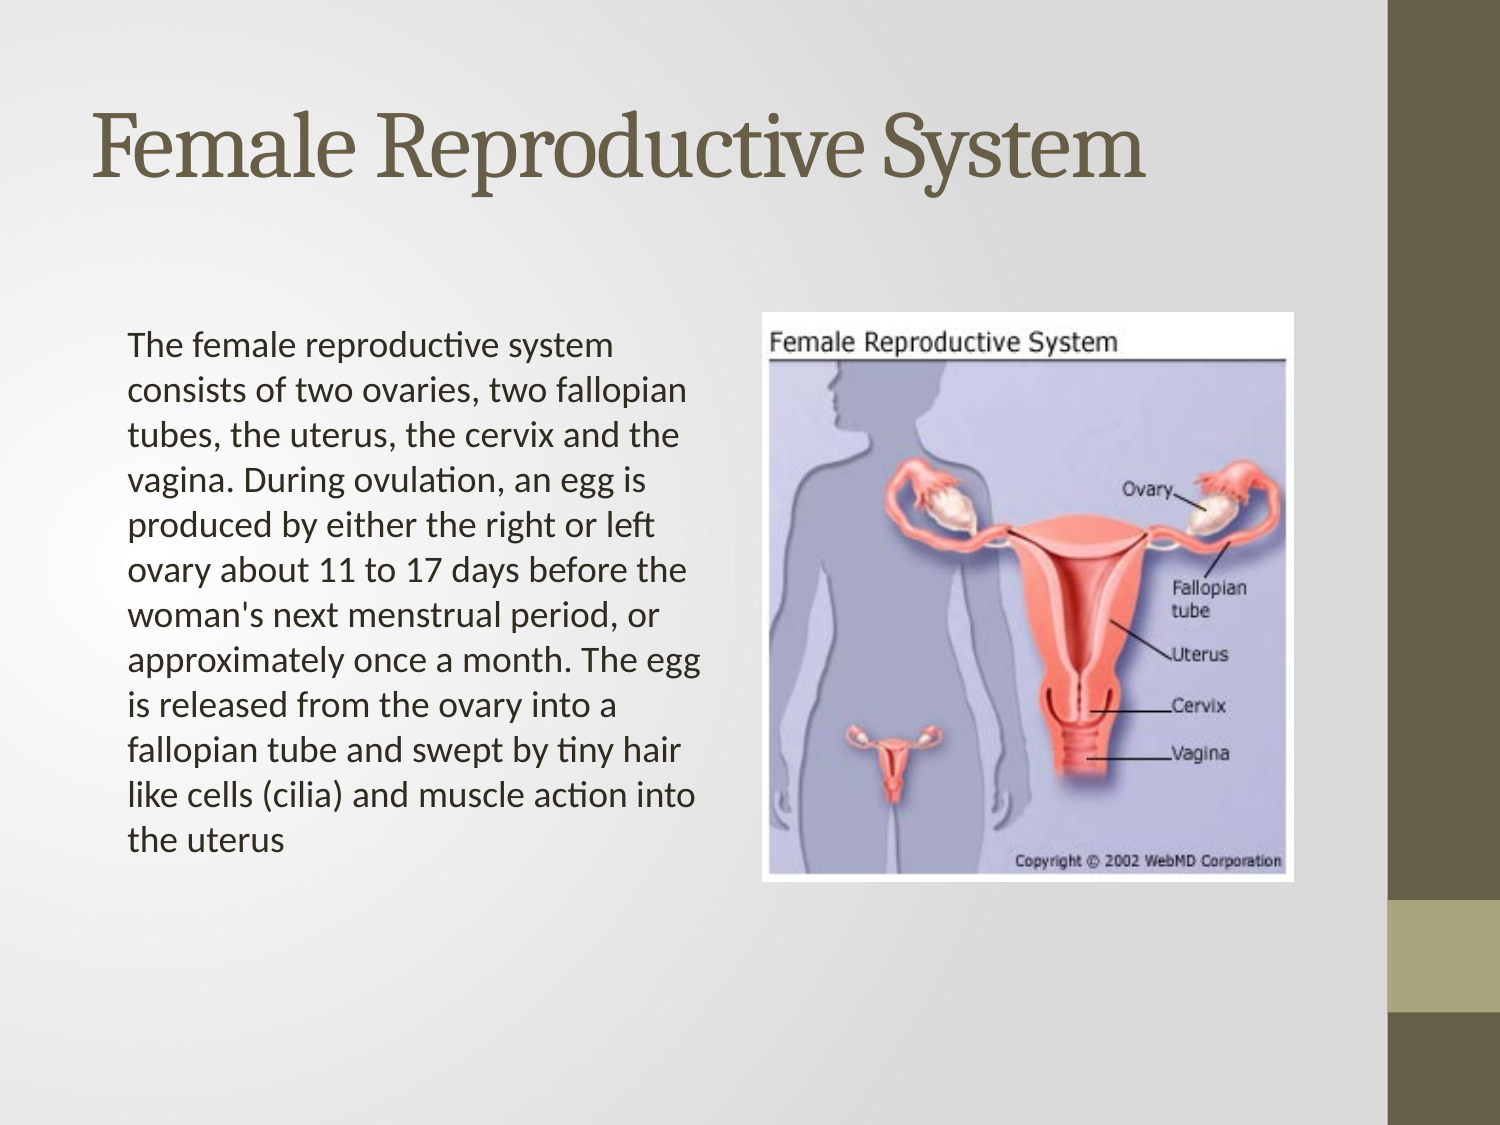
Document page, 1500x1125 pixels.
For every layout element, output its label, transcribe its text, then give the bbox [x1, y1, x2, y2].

title Female Reproductive System [75, 45, 1325, 233]
text_box The female reproductive system consists of two ovaries, two fallopian tubes, the uterus, the cervix and the vagina. During ovulation, an egg is produced by either the right or left ovary about 11 to 17 days before the woman's next menstrual period, or approximately once a month. The egg is released from the ovary into a fallopian tube and swept by tiny hair like cells (cilia) and muscle action into the uterus [112, 312, 738, 868]
picture [761, 311, 1294, 882]
